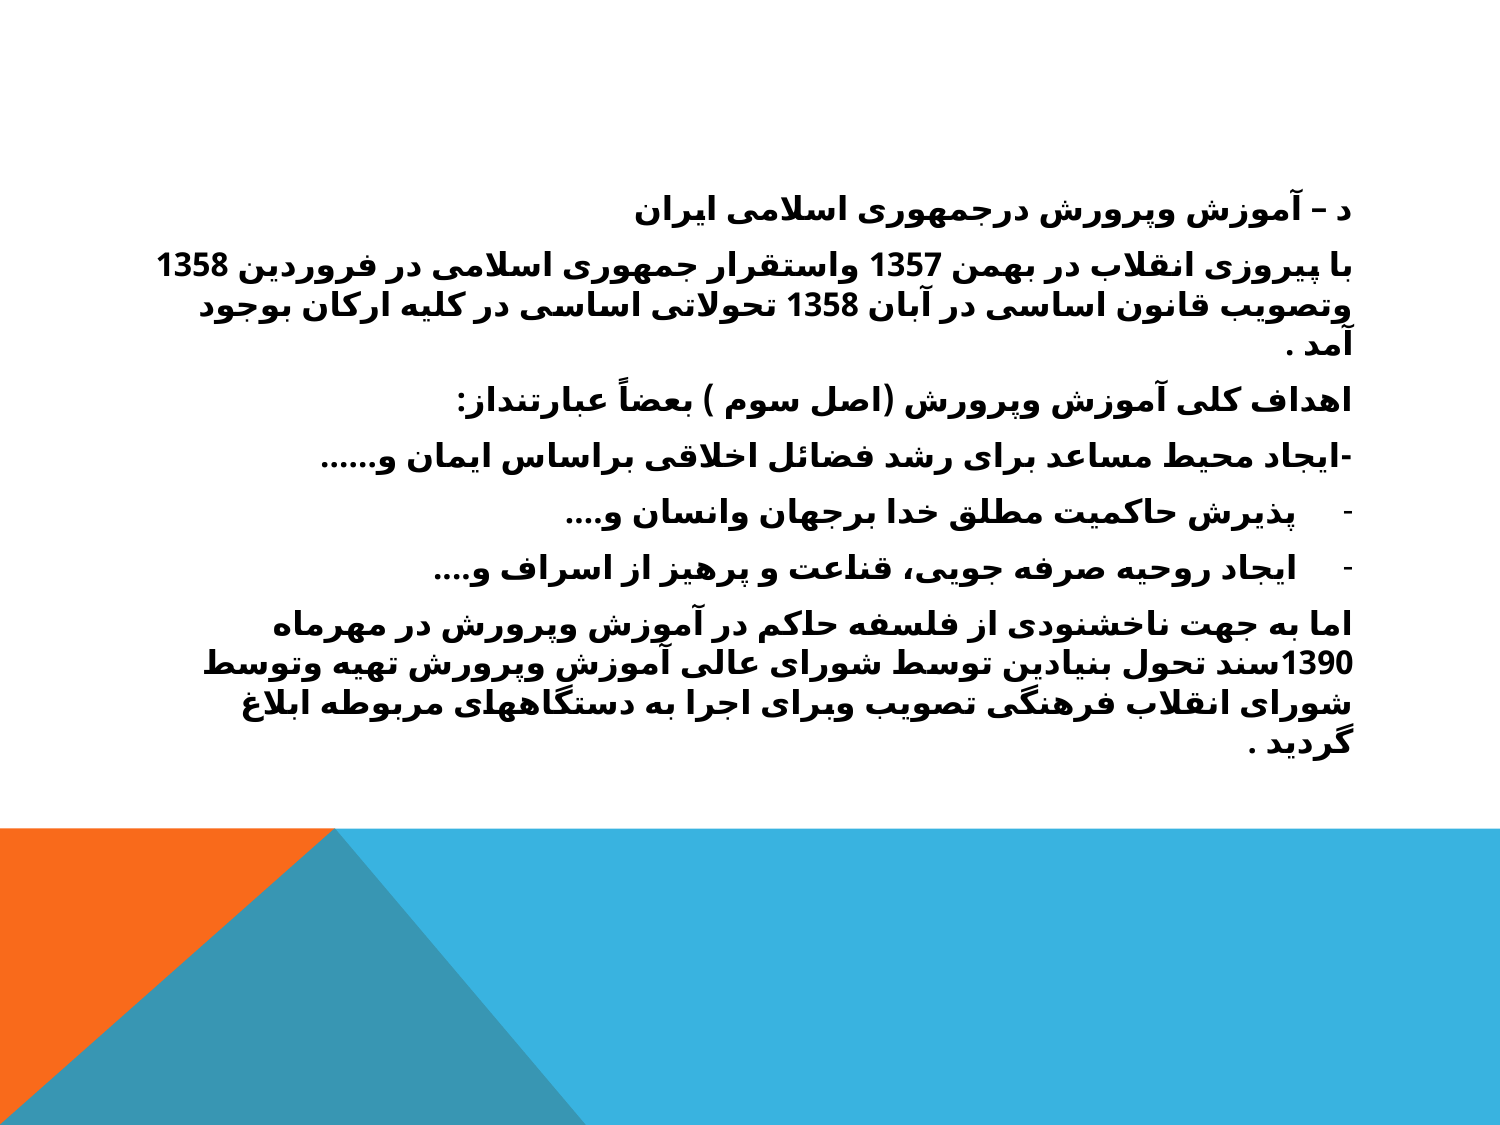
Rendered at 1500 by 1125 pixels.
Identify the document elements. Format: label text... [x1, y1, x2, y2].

list د – آموزش وپرورش درجمهوری اسلامی ایران با پیروزی انقلاب در بهمن 1357 واستقرار جمهوری اسلامی در فروردین 1358 وتصویب قانون اساسی در آبان 1358 تحولاتی اساسی در کلیه ارکان بوجود آمد . اهداف کلی آموزش وپرورش (اصل سوم ) بعضاً عبارتنداز: -ایجاد محیط مساعد برای رشد فضائل اخلاقی براساس ایمان و...... پذیرش حاکمیت مطلق خدا برجهان وانسان و.... ایجاد روحیه صرفه جویی، قناعت و پرهیز از اسراف و.... اما به جهت ناخشنودی از فلسفه حاکم در آموزش وپرورش در مهرماه 1390سند تحول بنیادین توسط شورای عالی آموزش وپرورش تهیه وتوسط شورای انقلاب فرهنگی تصویب وبرای اجرا به دستگاههای مربوطه ابلاغ گردید . [135, 180, 1369, 768]
